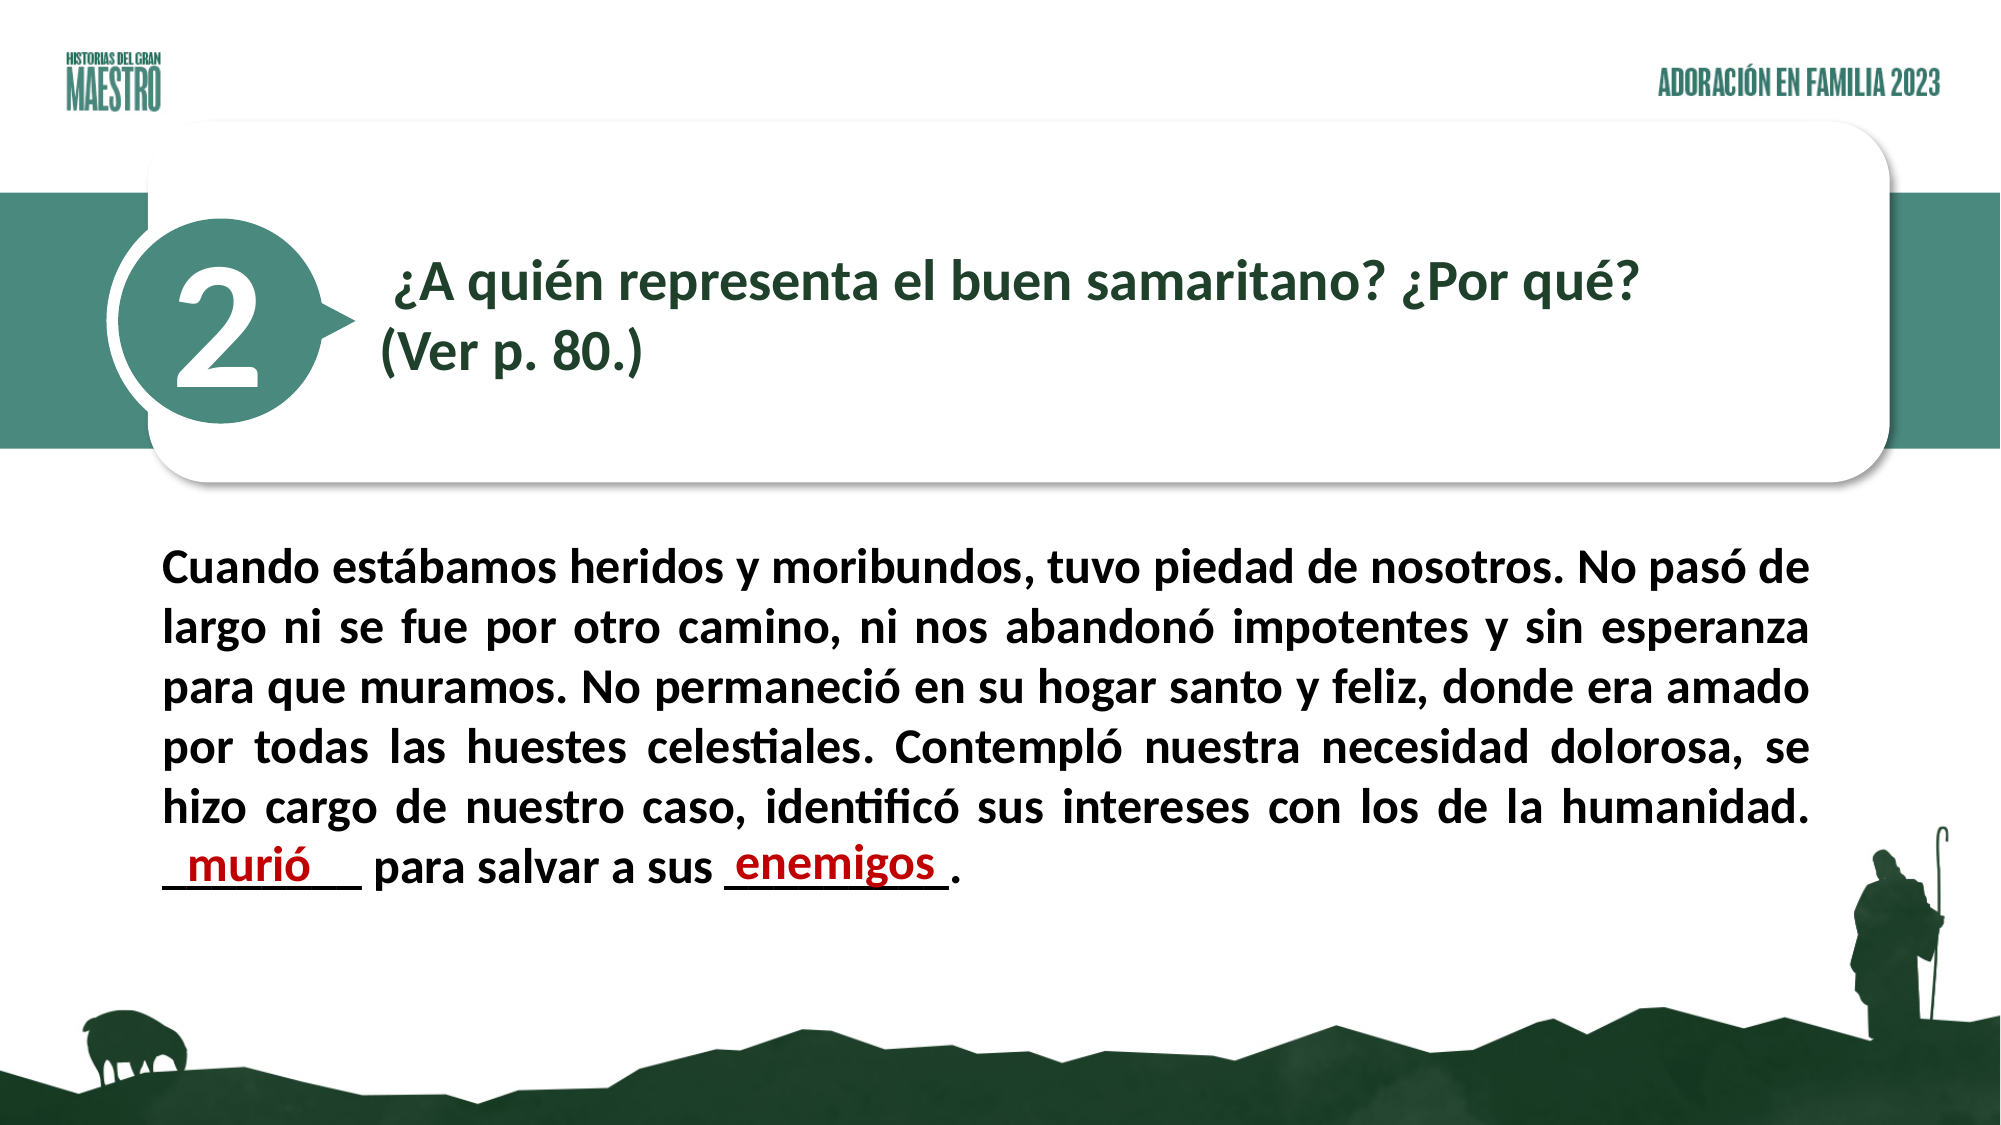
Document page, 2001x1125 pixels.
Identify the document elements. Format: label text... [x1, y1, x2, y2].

text_box enemigos [720, 822, 971, 898]
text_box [0, 121, 2000, 483]
text_box murió [172, 823, 397, 899]
text_box Cuando estábamos heridos y moribundos, tuvo piedad de nosotros. No pasó de largo ni se fue por otro camino, ni nos abandonó impotentes y sin esperanza para que muramos. No permaneció en su hogar santo y feliz, donde era amado por todas las huestes celestiales. Contempló nuestra necesidad dolorosa, se hizo cargo de nuestro caso, identificó sus intereses con los de la humanidad. ________ para salvar a sus _________. [147, 526, 1828, 902]
picture [0, 0, 2001, 1125]
